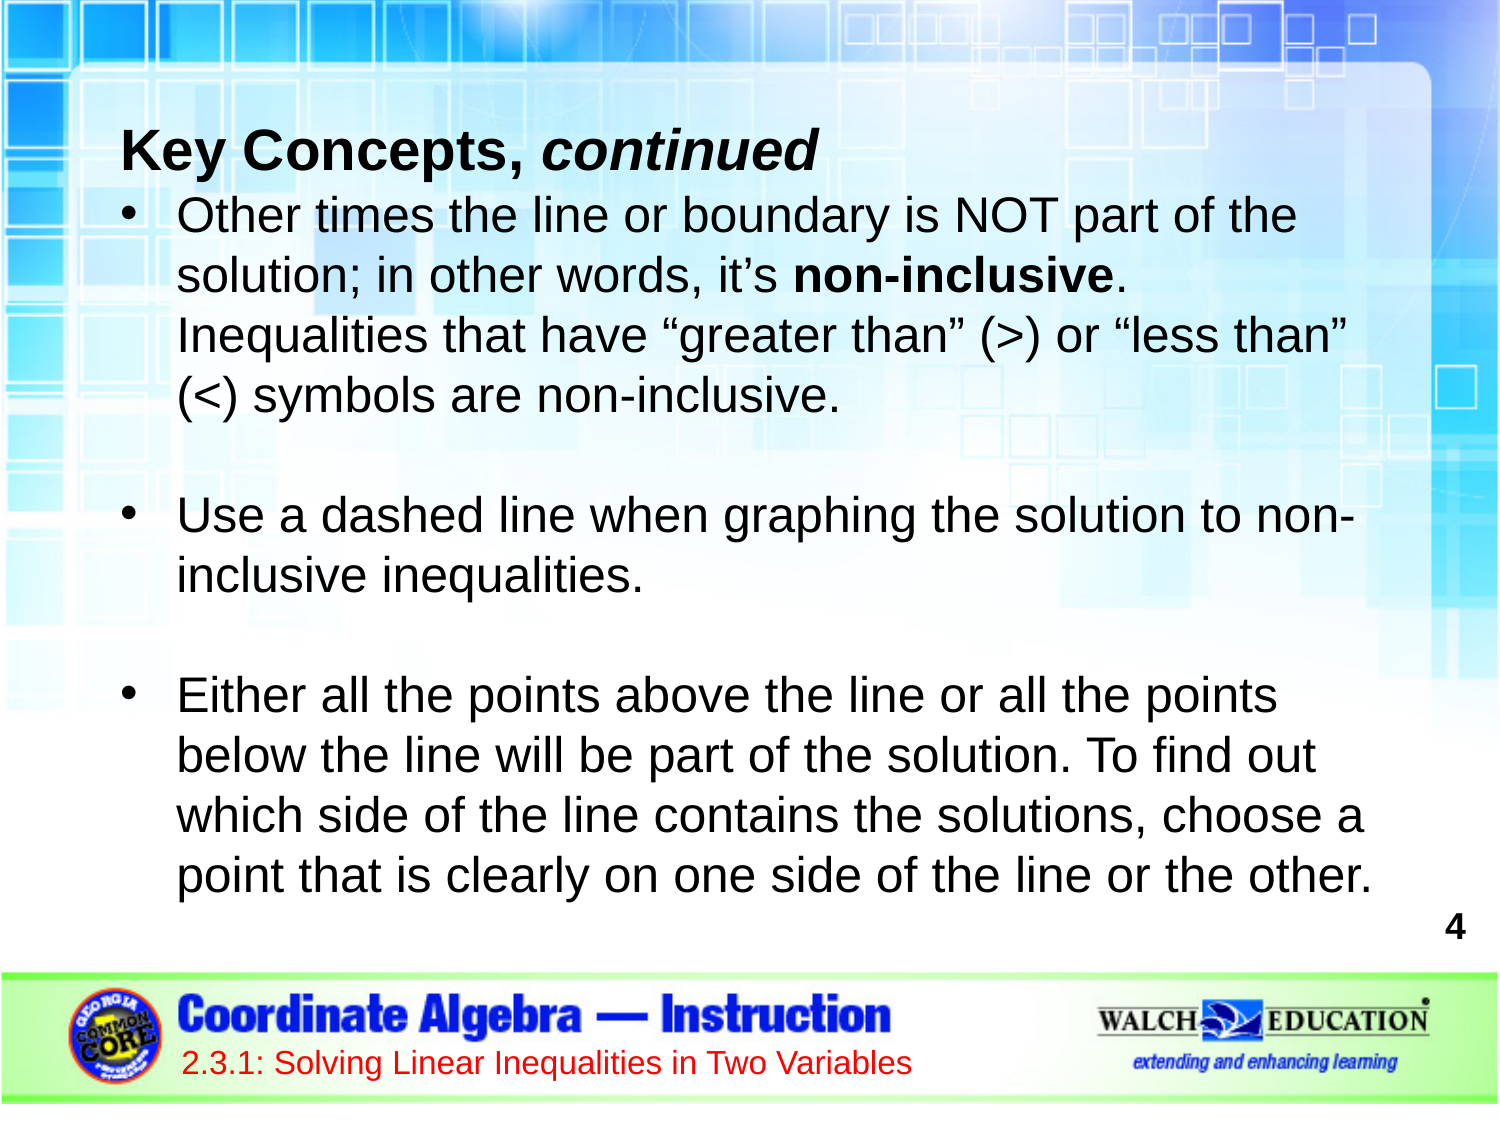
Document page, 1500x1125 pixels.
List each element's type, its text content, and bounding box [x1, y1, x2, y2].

slide_number 4 [1361, 901, 1481, 949]
picture [1, 0, 1500, 1104]
text_box Key Concepts, continued Other times the line or boundary is NOT part of the solution; in other words, it’s non-inclusive. Inequalities that have “greater than” (>) or “less than” (<) symbols are non-inclusive. Use a dashed line when graphing the solution to non-inclusive inequalities. Either all the points above the line or all the points below the line will be part of the solution. To find out which side of the line contains the solutions, choose a point that is clearly on one side of the line or the other. [105, 105, 1394, 925]
list 2.3.1: Solving Linear Inequalities in Two Variables [166, 1033, 1074, 1078]
